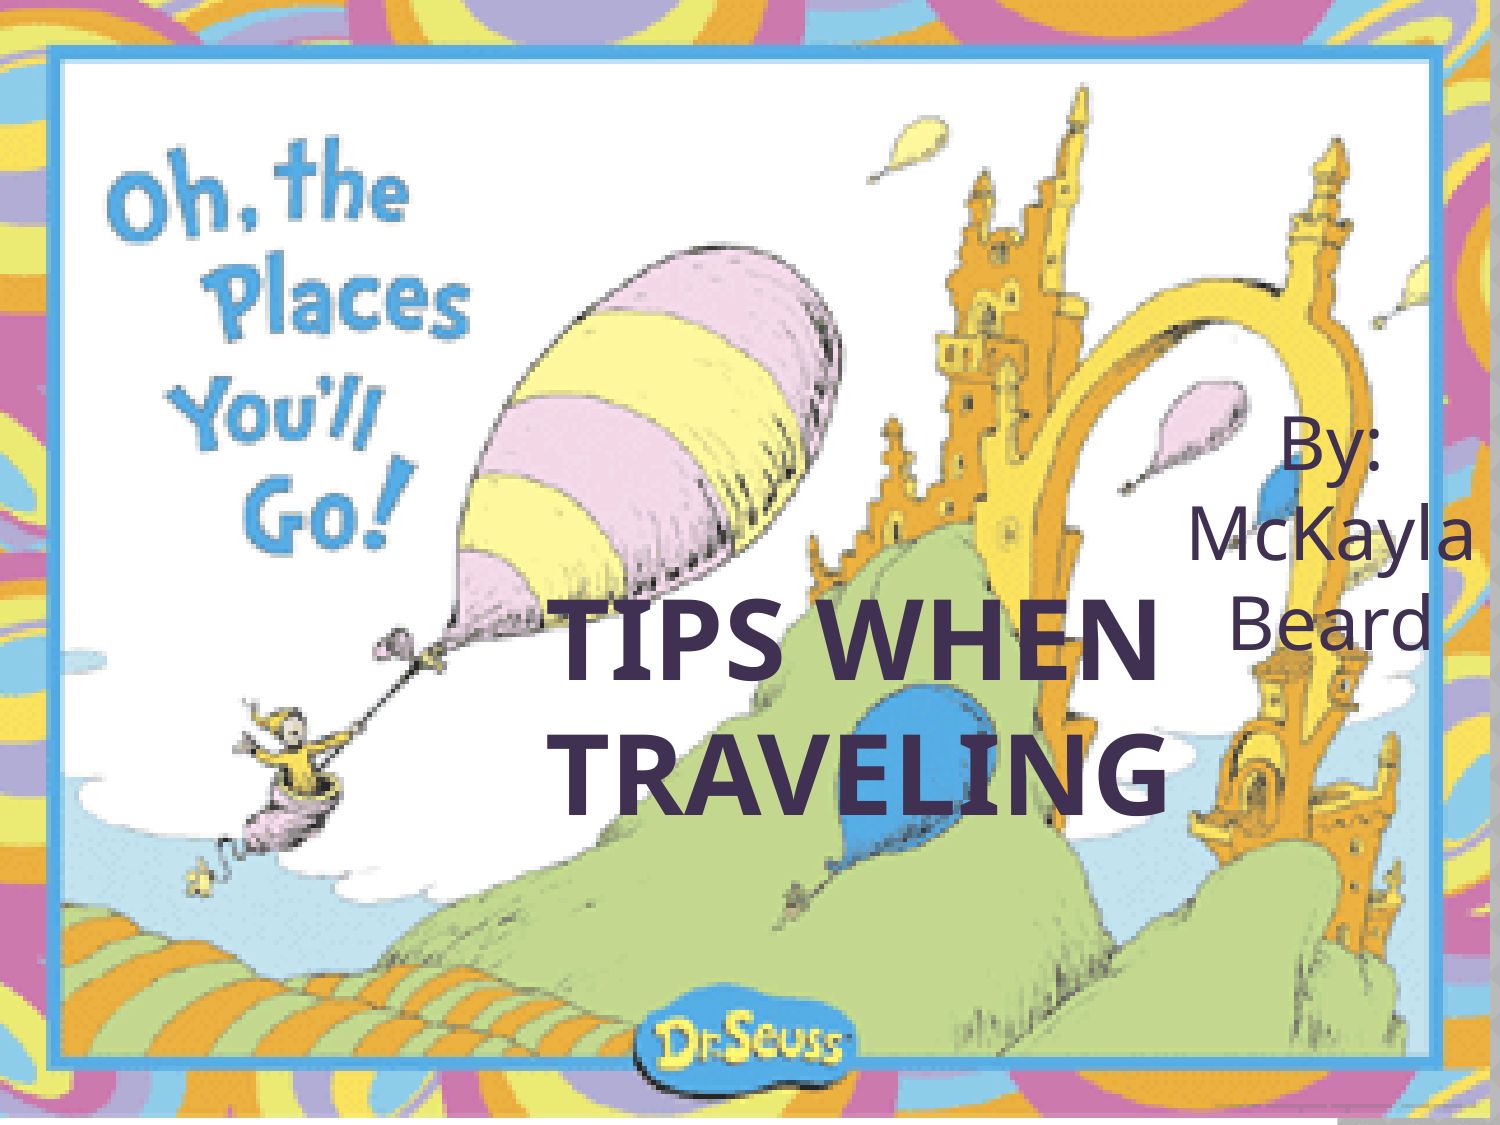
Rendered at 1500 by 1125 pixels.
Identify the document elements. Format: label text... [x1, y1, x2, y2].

subtitle By: McKayla Beard [1495, 387, 1500, 763]
picture [0, 0, 1490, 1118]
